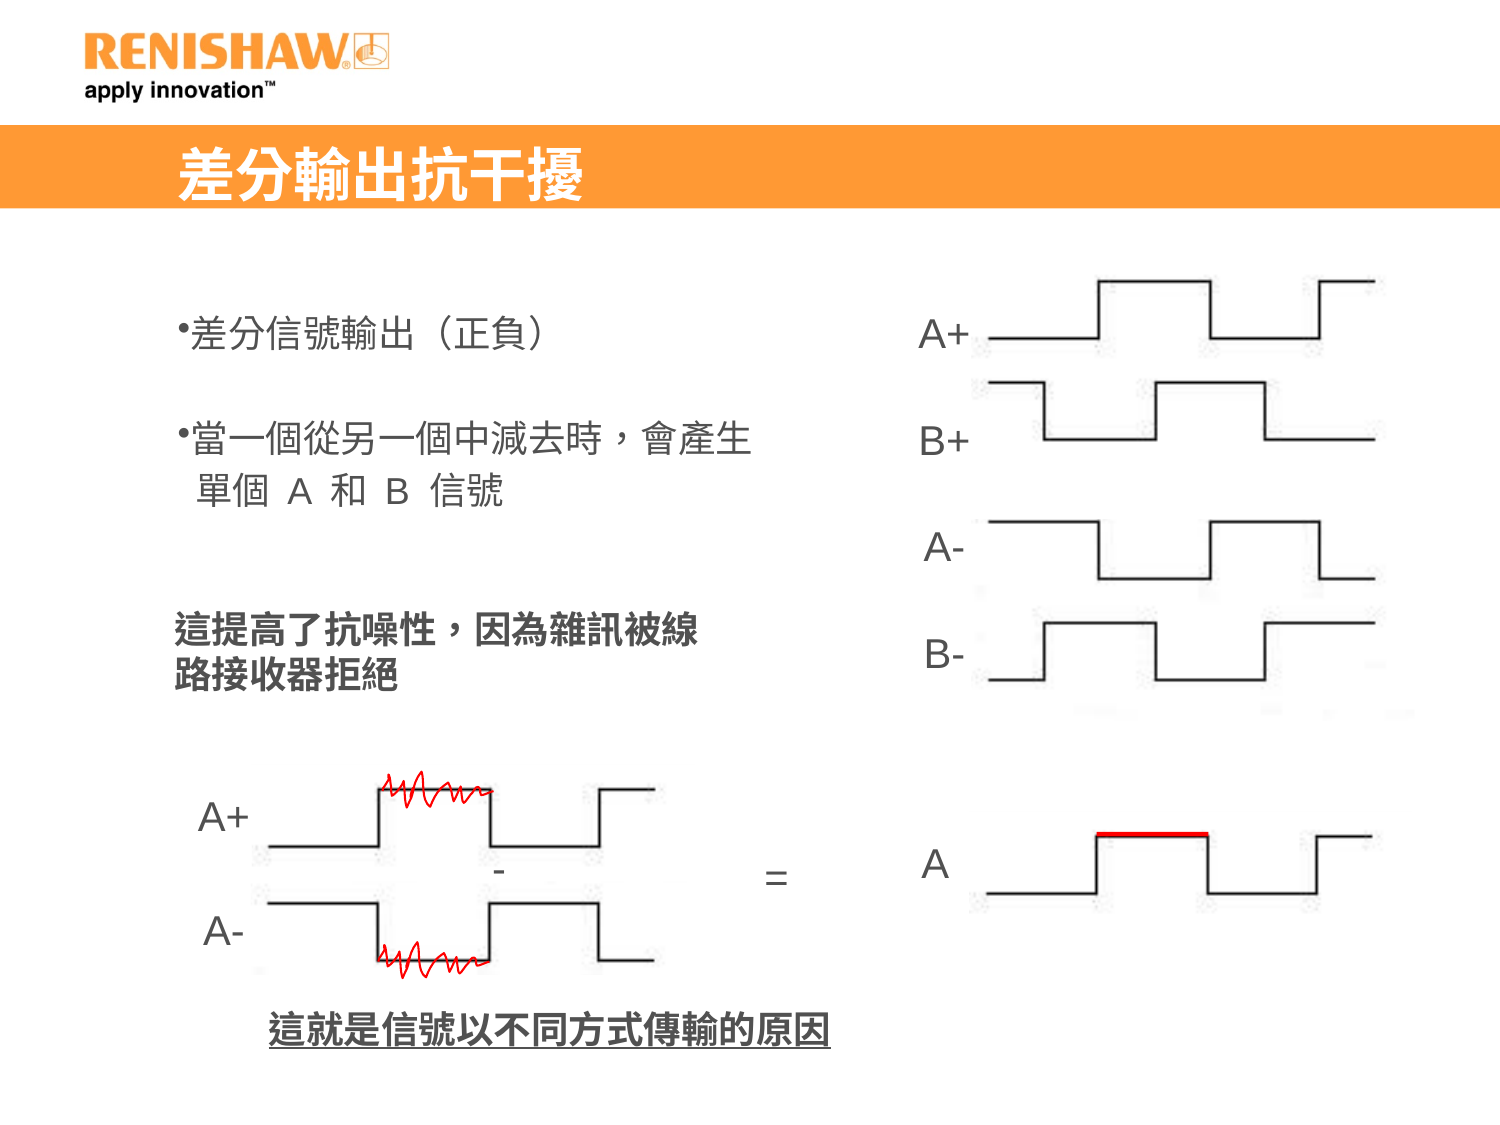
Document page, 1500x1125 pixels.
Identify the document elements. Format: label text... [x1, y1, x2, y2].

text_box 這提高了抗噪性，因為雜訊被線路接收器拒絕 [159, 597, 738, 704]
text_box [182, 762, 1413, 979]
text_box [903, 255, 1415, 721]
text_box 這就是信號以不同方式傳輸的原因 [253, 998, 1424, 1059]
list 差分信號輸出（正負） 當一個從另一個中減去時，會產生 單個 A 和 B 信號 [162, 302, 796, 575]
title 差分輸出抗干擾 [162, 130, 1453, 205]
picture [83, 30, 390, 104]
